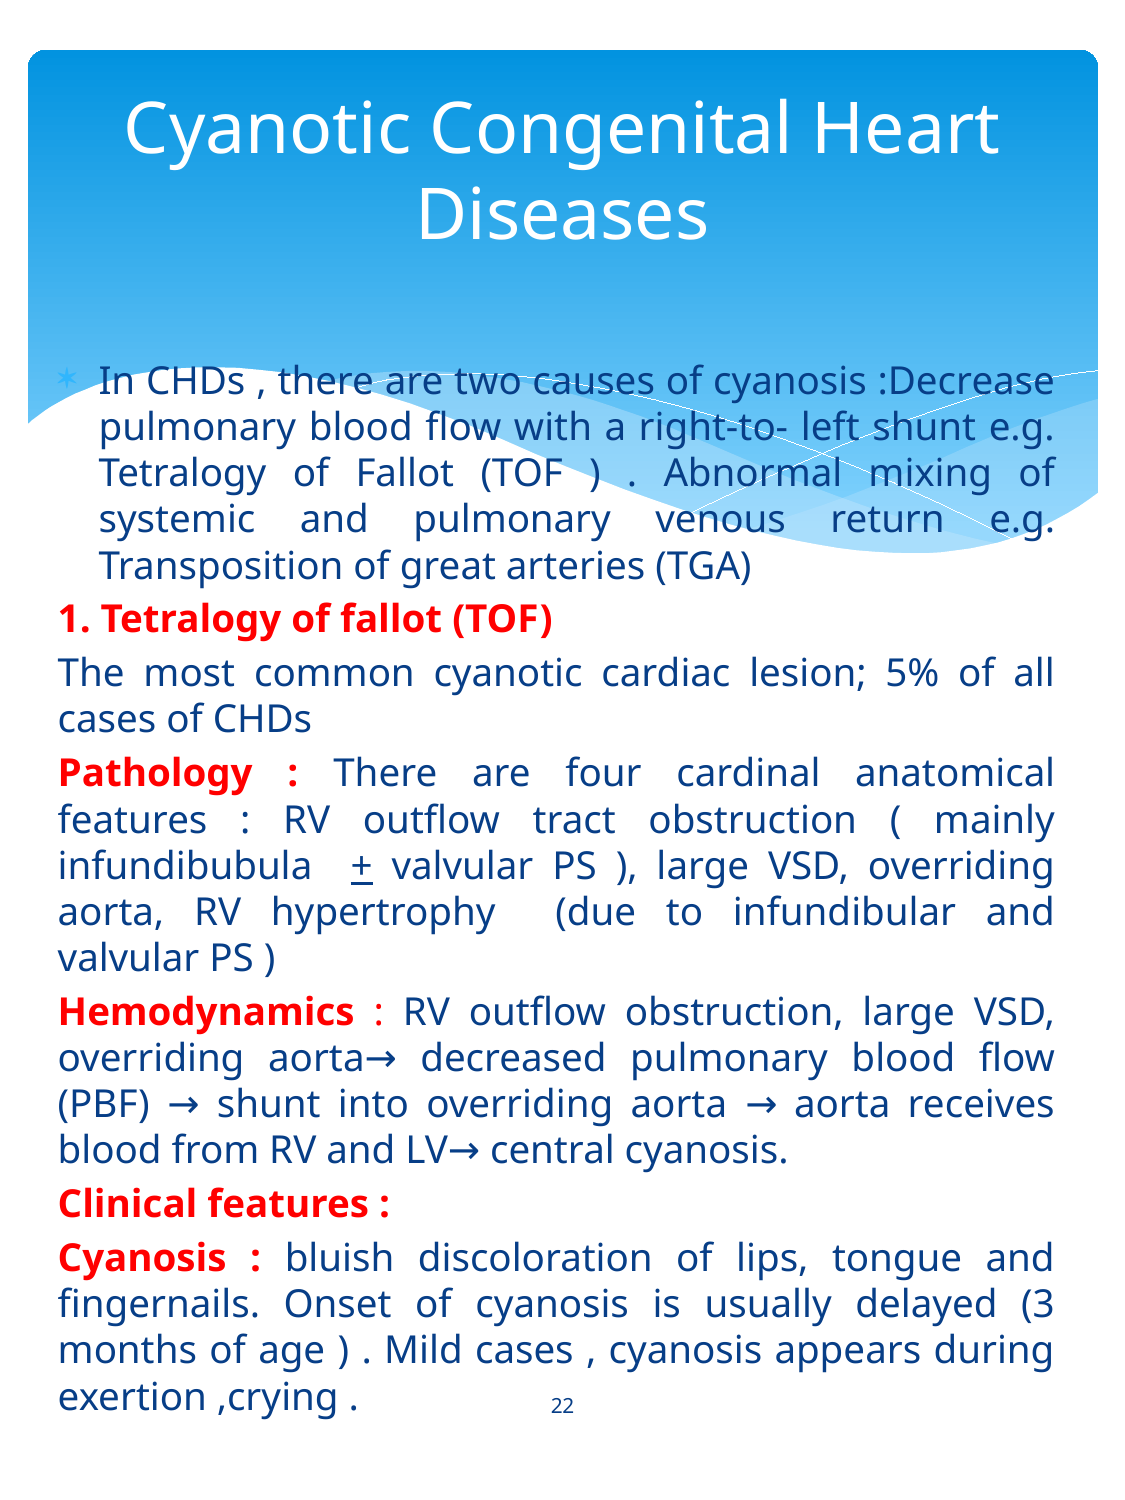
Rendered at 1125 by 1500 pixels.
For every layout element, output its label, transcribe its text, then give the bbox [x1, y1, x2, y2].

list In CHDs , there are two causes of cyanosis :Decrease pulmonary blood flow with a right-to- left shunt e.g. Tetralogy of Fallot (TOF ) . Abnormal mixing of systemic and pulmonary venous return e.g. Transposition of great arteries (TGA) 1. Tetralogy of fallot (TOF) The most common cyanotic cardiac lesion; 5% of all cases of CHDs Pathology : There are four cardinal anatomical features : RV outflow tract obstruction ( mainly infundibubula + valvular PS ), large VSD, overriding aorta, RV hypertrophy (due to infundibular and valvular PS ) Hemodynamics : RV outflow obstruction, large VSD, overriding aorta→ decreased pulmonary blood flow (PBF) → shunt into overriding aorta → aorta receives blood from RV and LV→ central cyanosis. Clinical features : Cyanosis : bluish discoloration of lips, tongue and fingernails. Onset of cyanosis is usually delayed (3 months of age ) . Mild cases , cyanosis appears during exertion ,crying . [42, 348, 1071, 1459]
slide_number 22 [491, 1367, 634, 1447]
title Cyanotic Congenital Heart Diseases [56, 73, 1069, 348]
